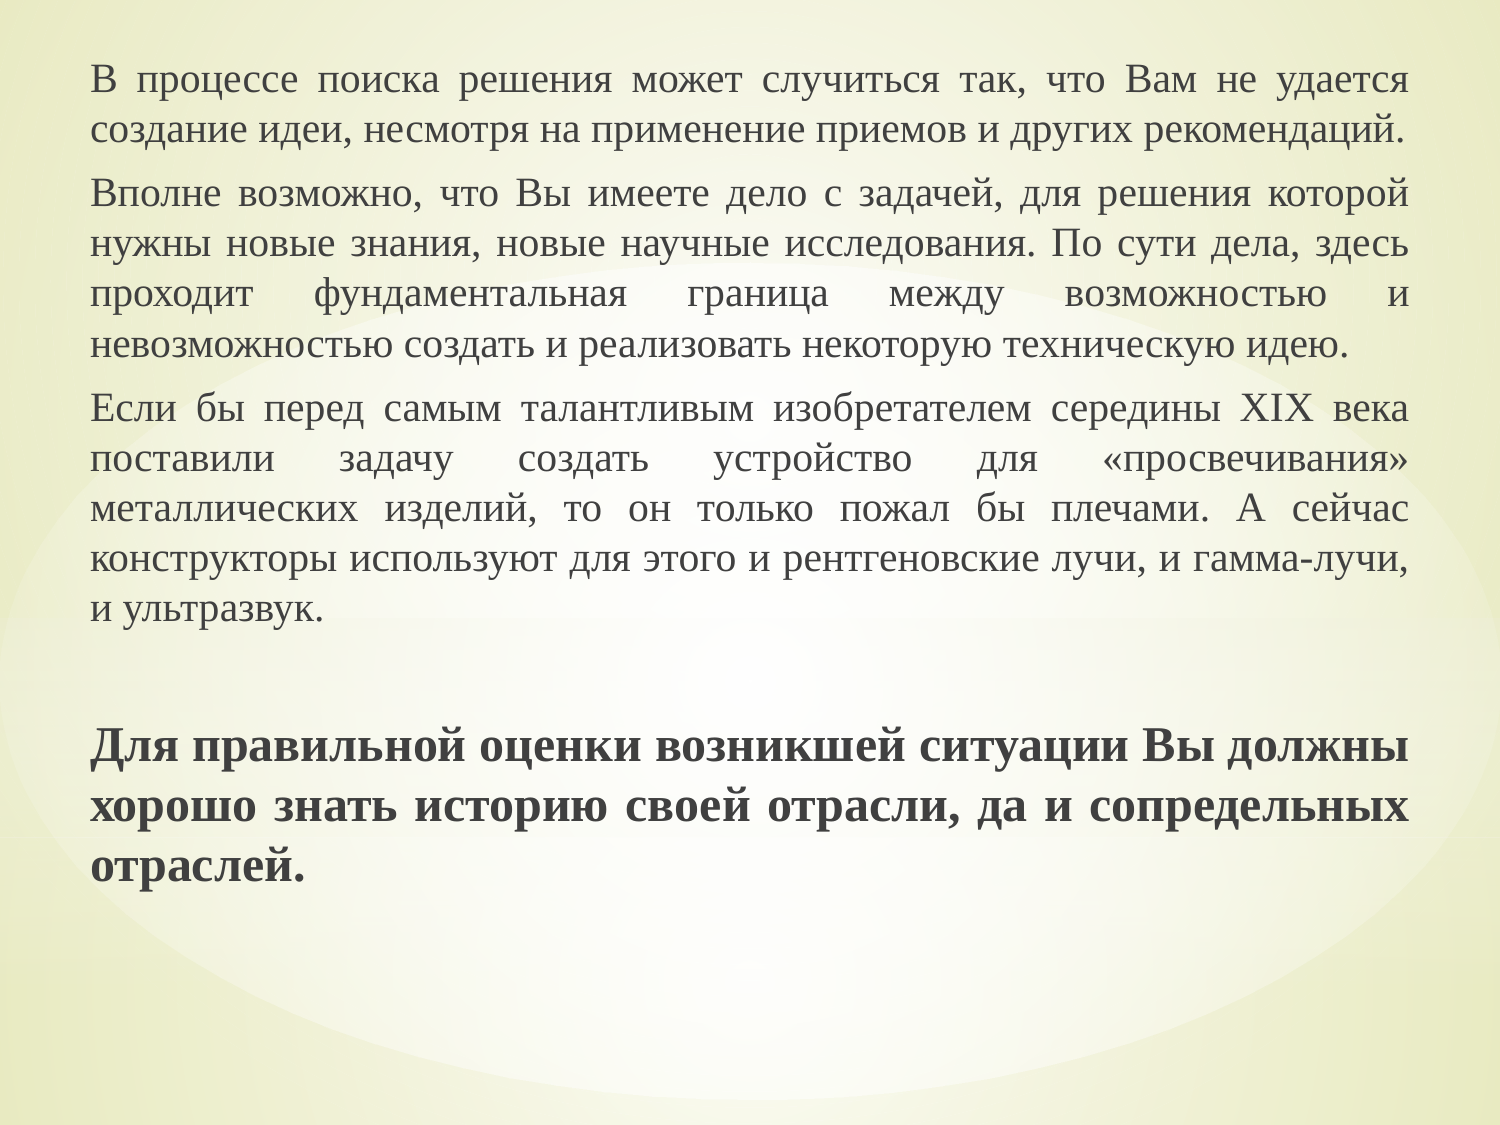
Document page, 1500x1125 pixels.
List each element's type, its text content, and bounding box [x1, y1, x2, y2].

list В процессе поиска решения может случиться так, что Вам не удается создание идеи, несмотря на применение приемов и других рекомендаций. Вполне возможно, что Вы имеете дело с задачей, для решения которой нужны новые знания, новые научные исследования. По сути дела, здесь проходит фундаментальная граница между возможностью и невозможностью создать и реализовать некоторую техническую идею. Если бы перед самым талантливым изобретателем середины XIX века поставили задачу создать устройство для «просвечивания» металлических изделий, то он только пожал бы плечами. А сейчас конструкторы используют для этого и рентгеновские лучи, и гамма-лучи, и ультразвук. Для правильной оценки возникшей ситуации Вы должны хорошо знать историю своей отрасли, да и сопредельных отраслей. [75, 42, 1425, 1071]
